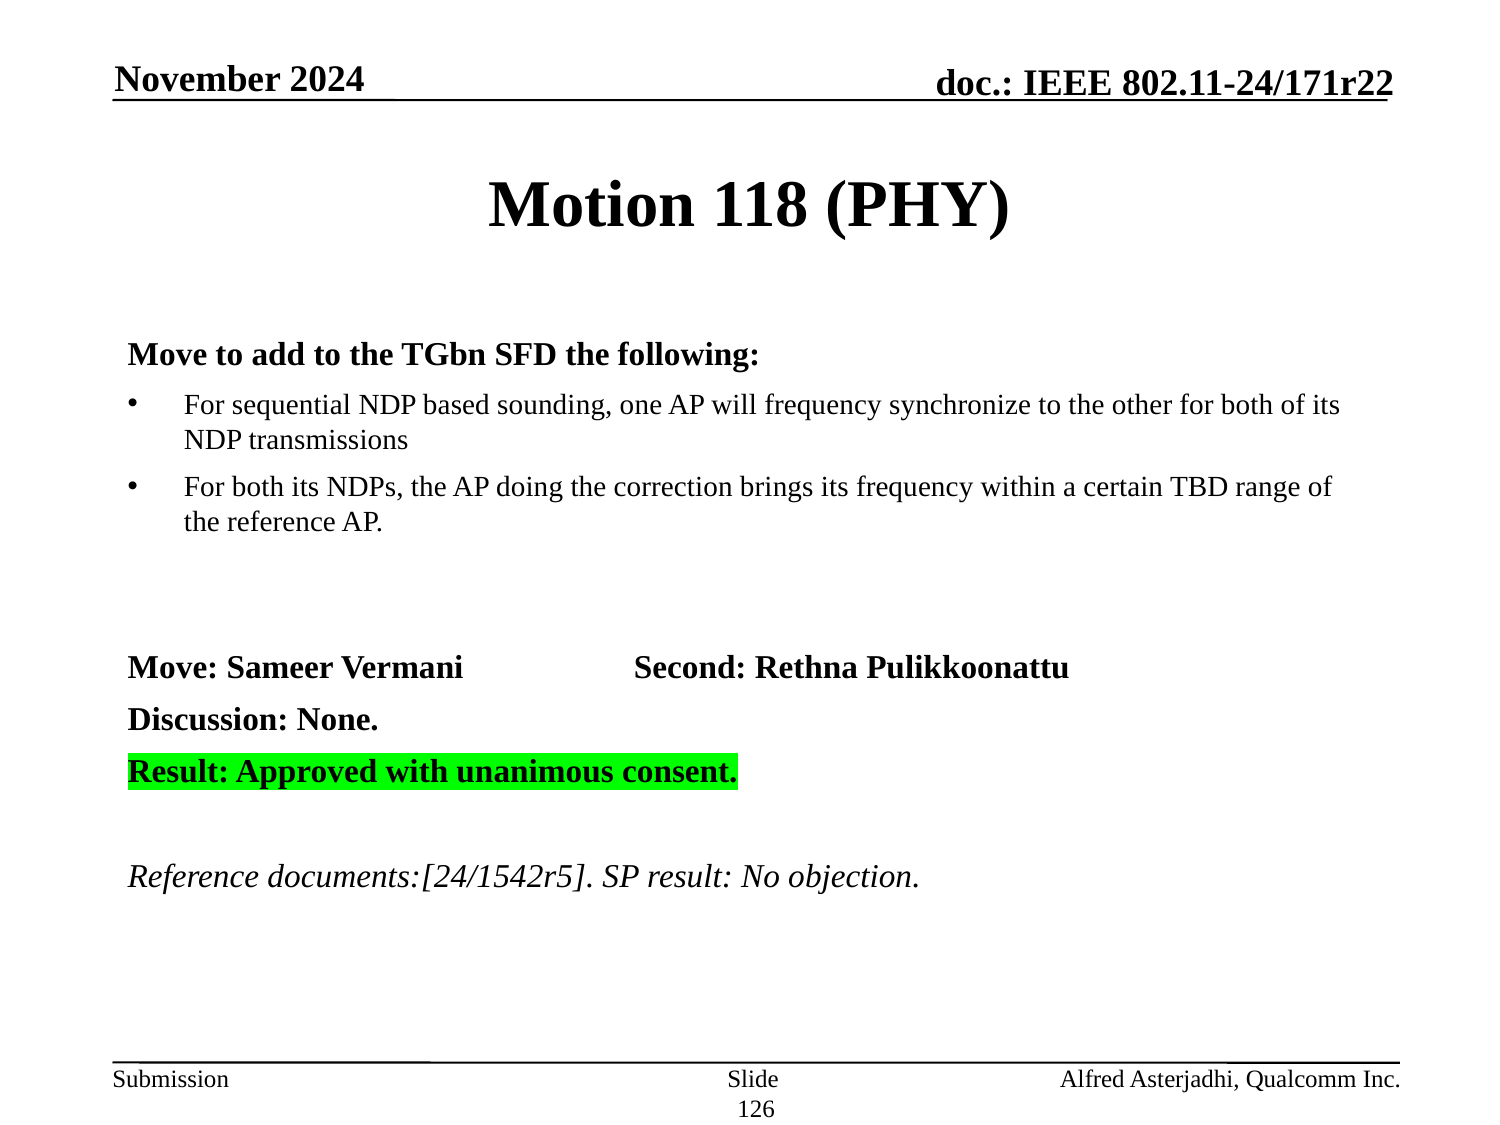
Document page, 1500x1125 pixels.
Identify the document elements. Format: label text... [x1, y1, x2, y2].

slide_number Slide 126 [712, 1061, 800, 1123]
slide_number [114, 54, 423, 100]
list Move to add to the TGbn SFD the following: For sequential NDP based sounding, one AP will frequency synchronize to the other for both of its NDP transmissions For both its NDPs, the AP doing the correction brings its frequency within a certain TBD range of the reference AP. Move: Sameer Vermani Second: Rethna Pulikkoonattu Discussion: None. Result: Approved with unanimous consent. Reference documents:[24/1542r5]. SP result: No objection. [112, 324, 1388, 1000]
title Motion 118 (PHY) [112, 112, 1388, 288]
footer Alfred Asterjadhi, Qualcomm Inc. [878, 1061, 1402, 1093]
